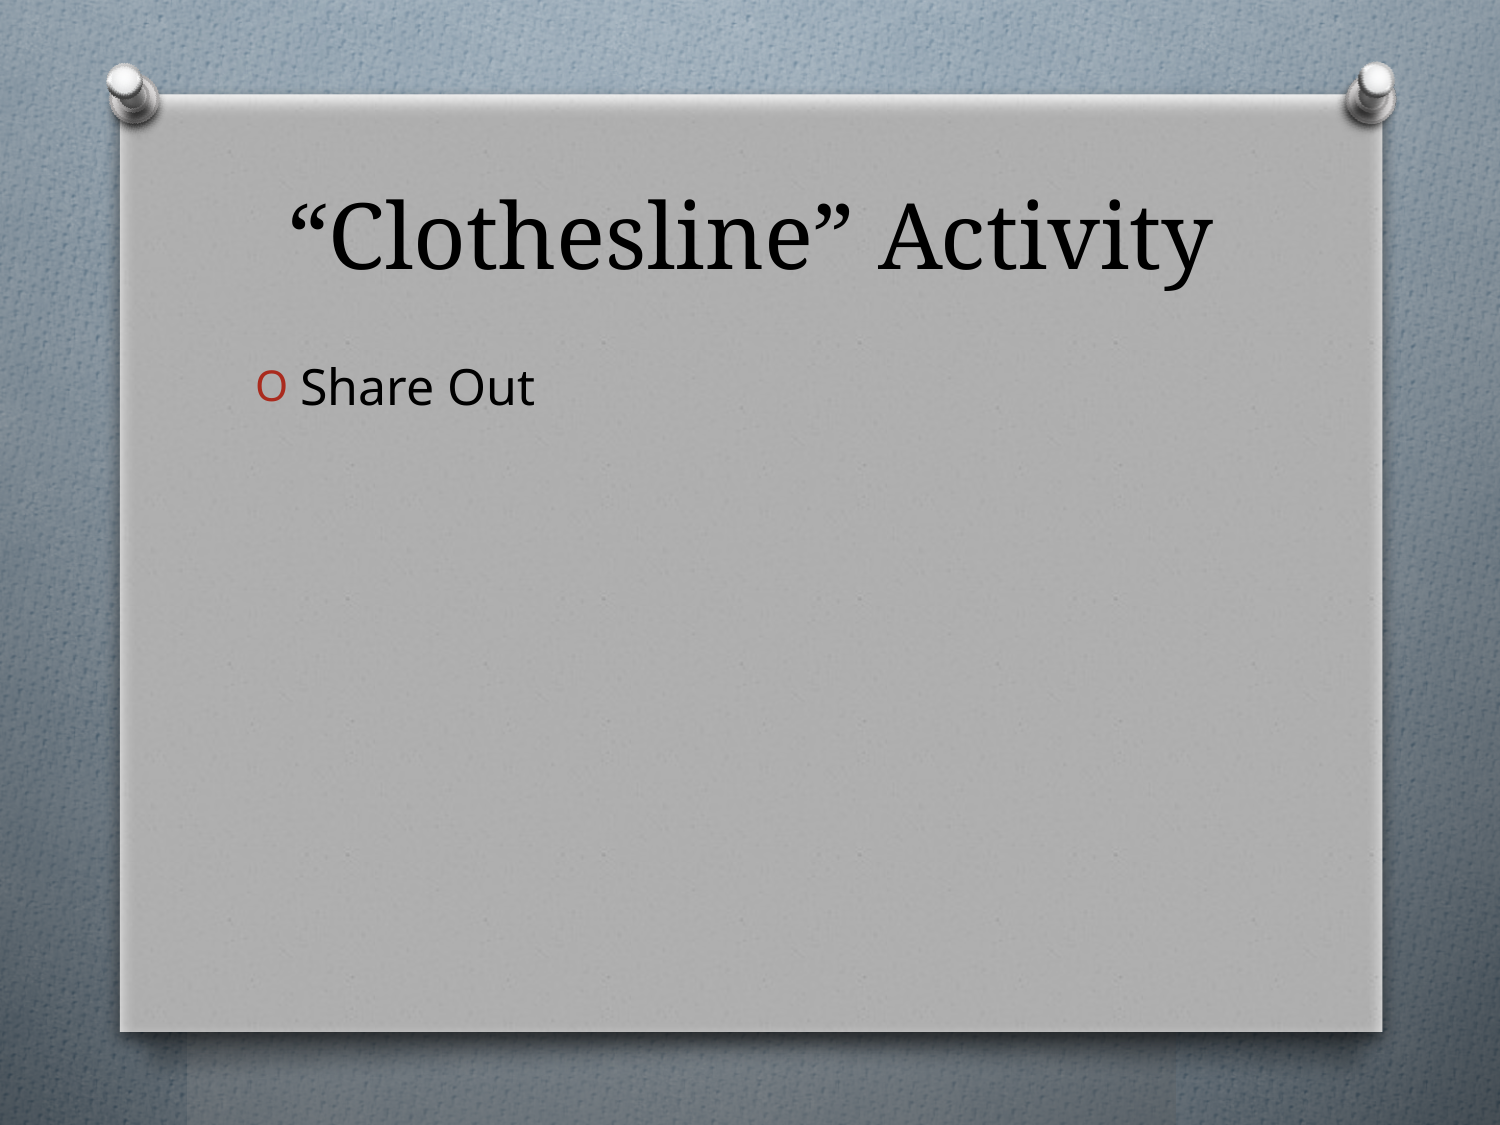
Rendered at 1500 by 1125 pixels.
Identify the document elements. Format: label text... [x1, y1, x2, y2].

picture [75, 29, 198, 153]
picture [1317, 35, 1439, 156]
title “Clothesline” Activity [179, 134, 1323, 332]
list Share Out [240, 347, 1257, 939]
